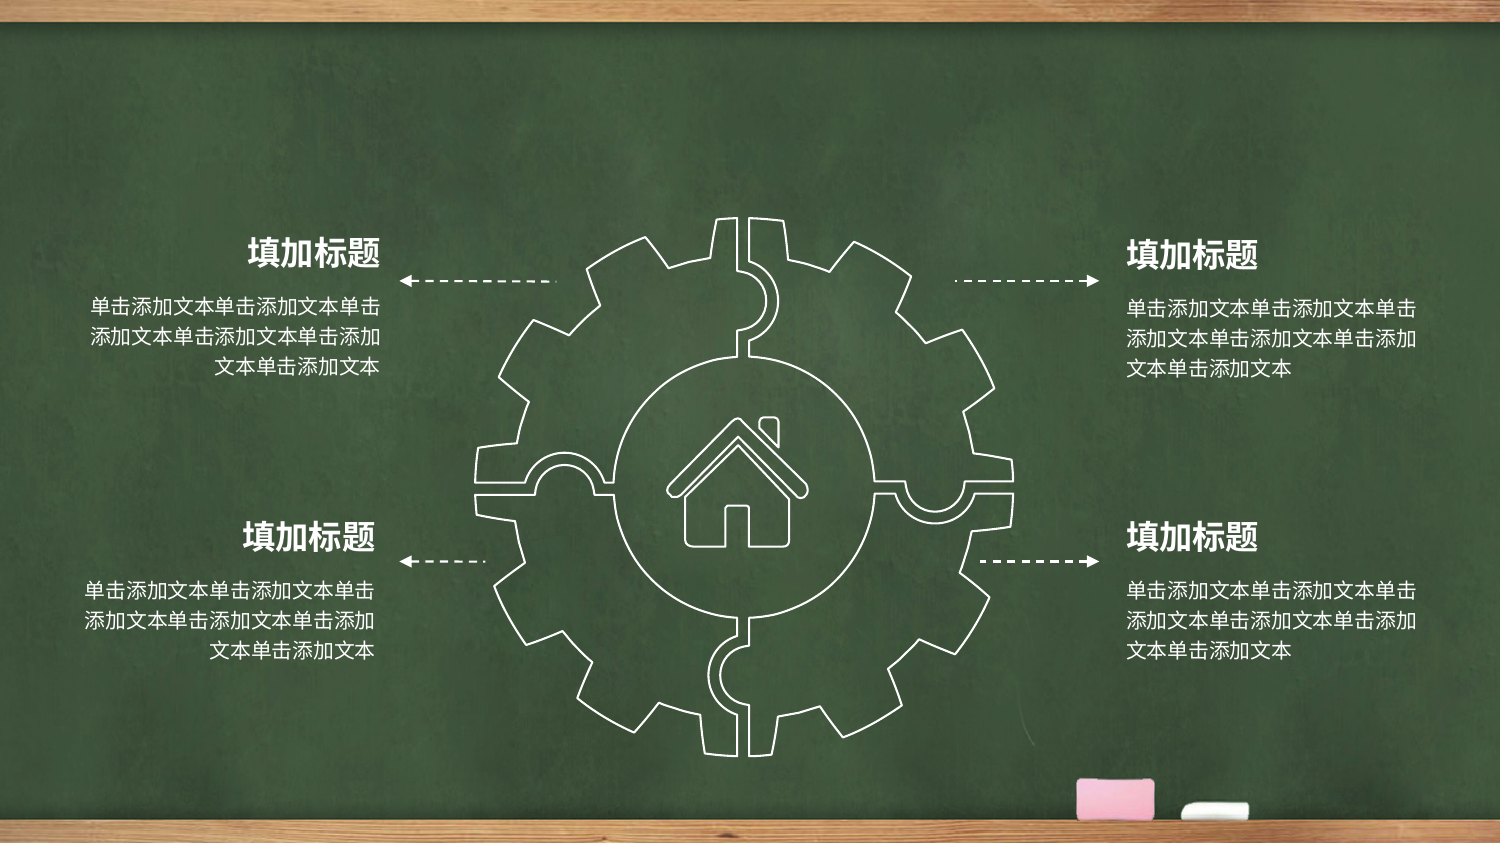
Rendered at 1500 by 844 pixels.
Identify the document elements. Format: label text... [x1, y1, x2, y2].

text_box [720, 493, 1014, 757]
text_box 填加标题 单击添加文本单击添加文本单击添加文本单击添加文本单击添加文本单击添加文本 [71, 224, 396, 425]
text_box 填加标题 单击添加文本单击添加文本单击添加文本单击添加文本单击添加文本单击添加文本 [66, 508, 391, 709]
text_box [685, 445, 790, 547]
text_box [1081, 274, 1100, 288]
text_box 填加标题 单击添加文本单击添加文本单击添加文本单击添加文本单击添加文本单击添加文本 [1111, 508, 1436, 709]
text_box [399, 274, 417, 288]
text_box 填加标题 单击添加文本单击添加文本单击添加文本单击添加文本单击添加文本单击添加文本 [1111, 226, 1436, 427]
text_box [667, 418, 808, 499]
text_box [399, 555, 417, 568]
text_box [1081, 555, 1100, 568]
text_box [759, 417, 779, 448]
text_box [475, 464, 738, 757]
picture [0, 0, 1500, 844]
text_box [749, 218, 1014, 512]
text_box [475, 218, 767, 483]
